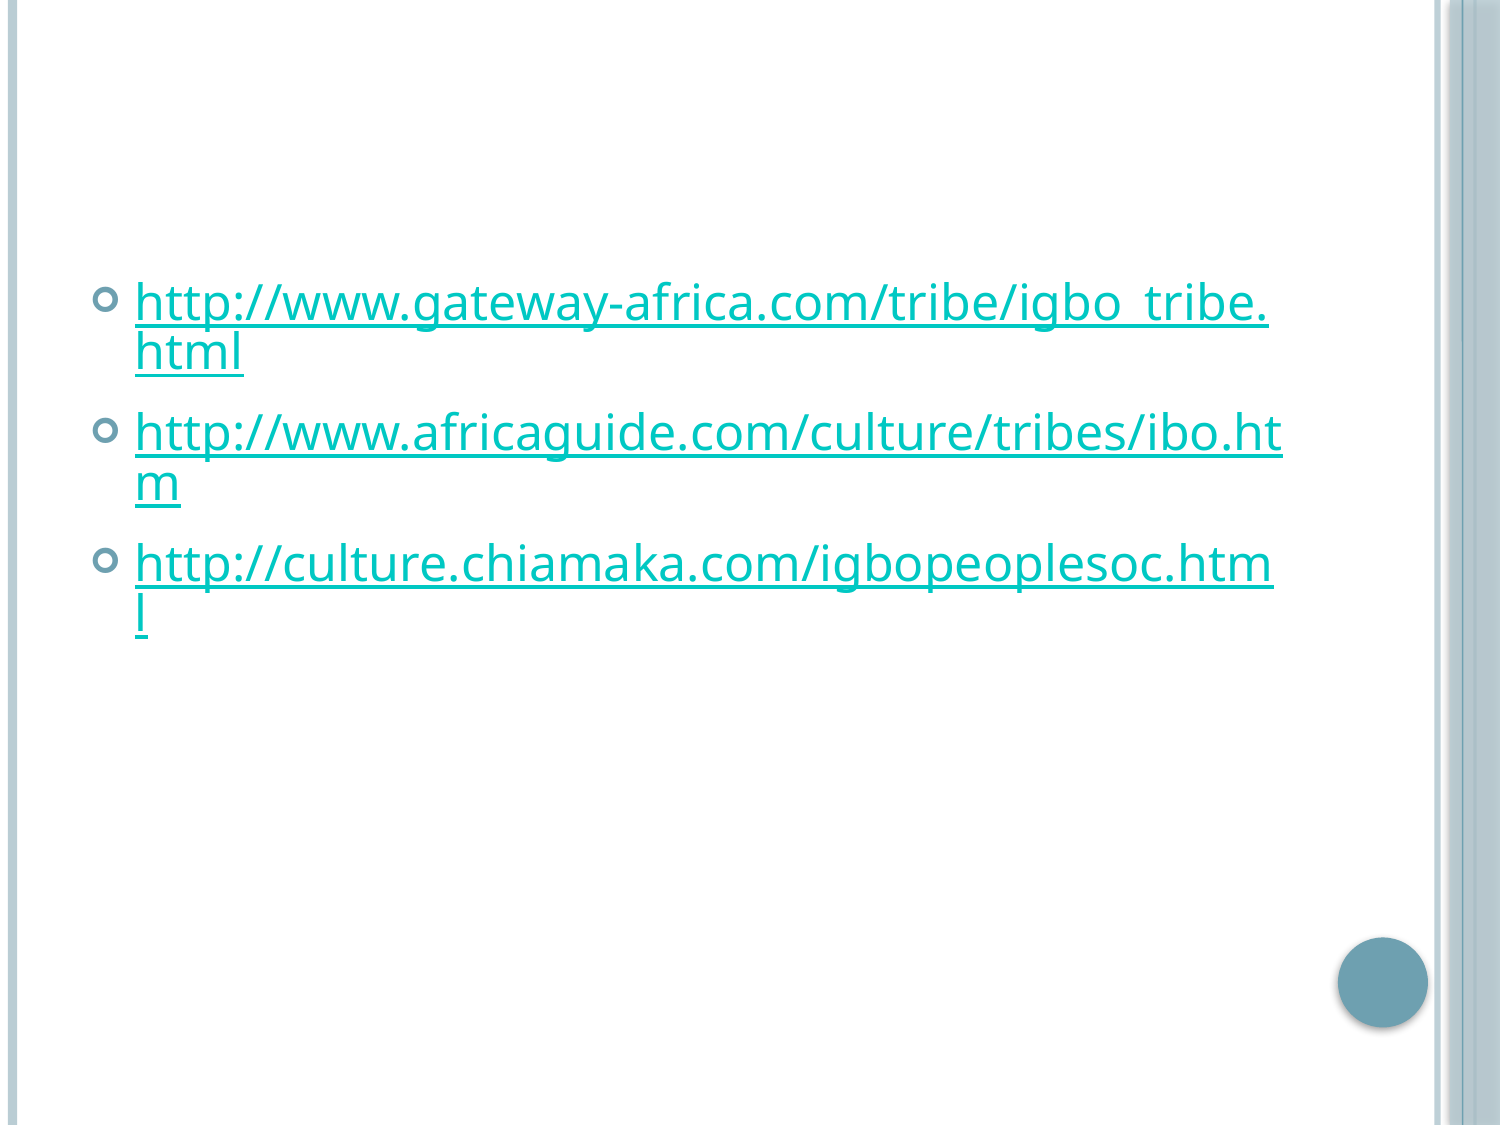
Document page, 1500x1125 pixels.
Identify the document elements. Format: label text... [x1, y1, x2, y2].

list http://www.gateway-africa.com/tribe/igbo_tribe.html http://www.africaguide.com/culture/tribes/ibo.htm http://culture.chiamaka.com/igbopeoplesoc.html [75, 262, 1300, 1062]
